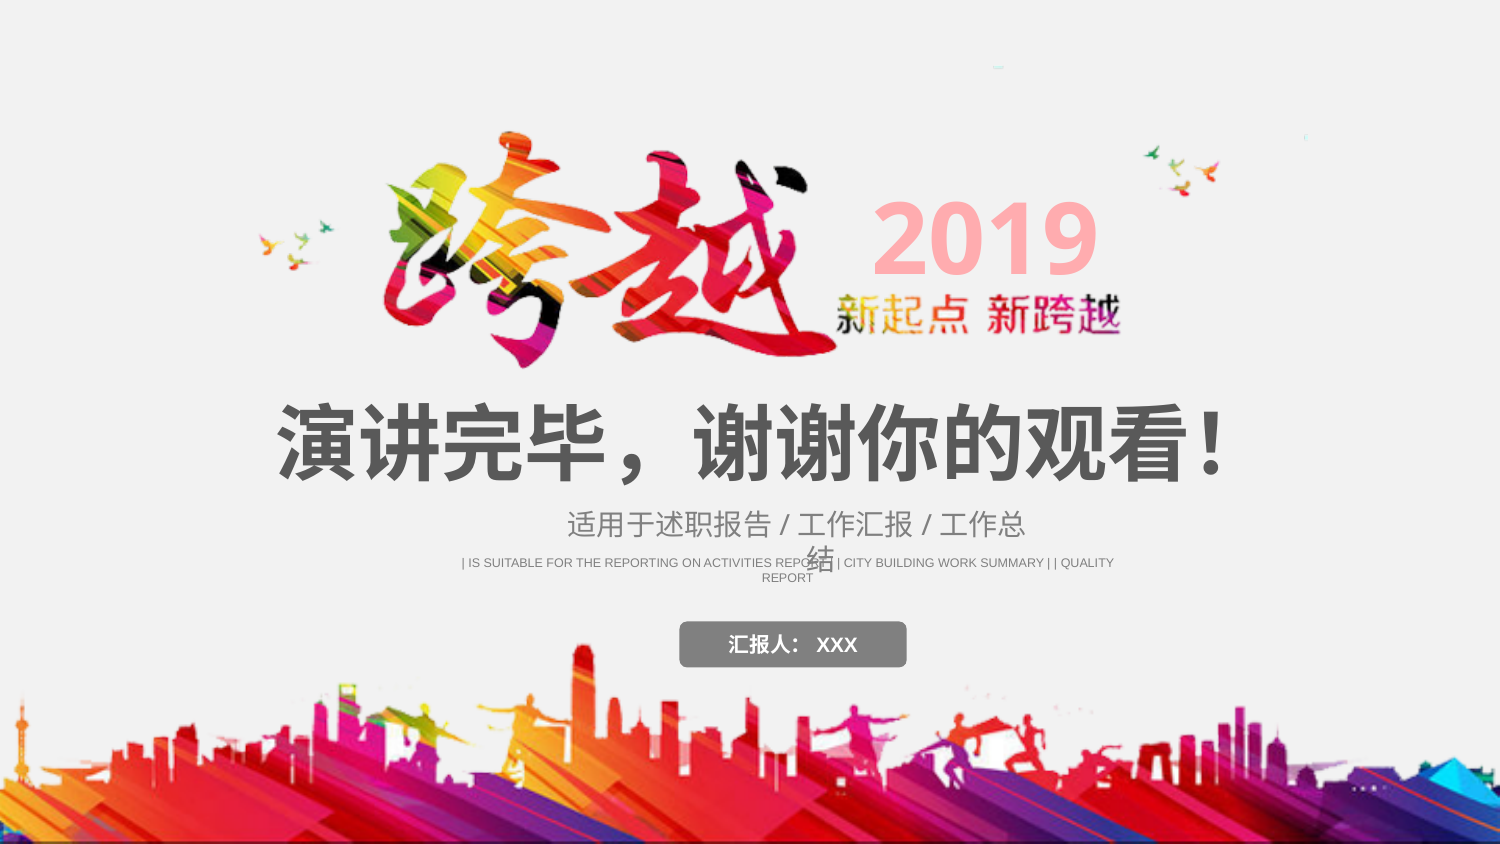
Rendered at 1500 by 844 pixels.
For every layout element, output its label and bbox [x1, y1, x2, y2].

text_box [679, 621, 907, 668]
picture [0, 0, 1500, 844]
